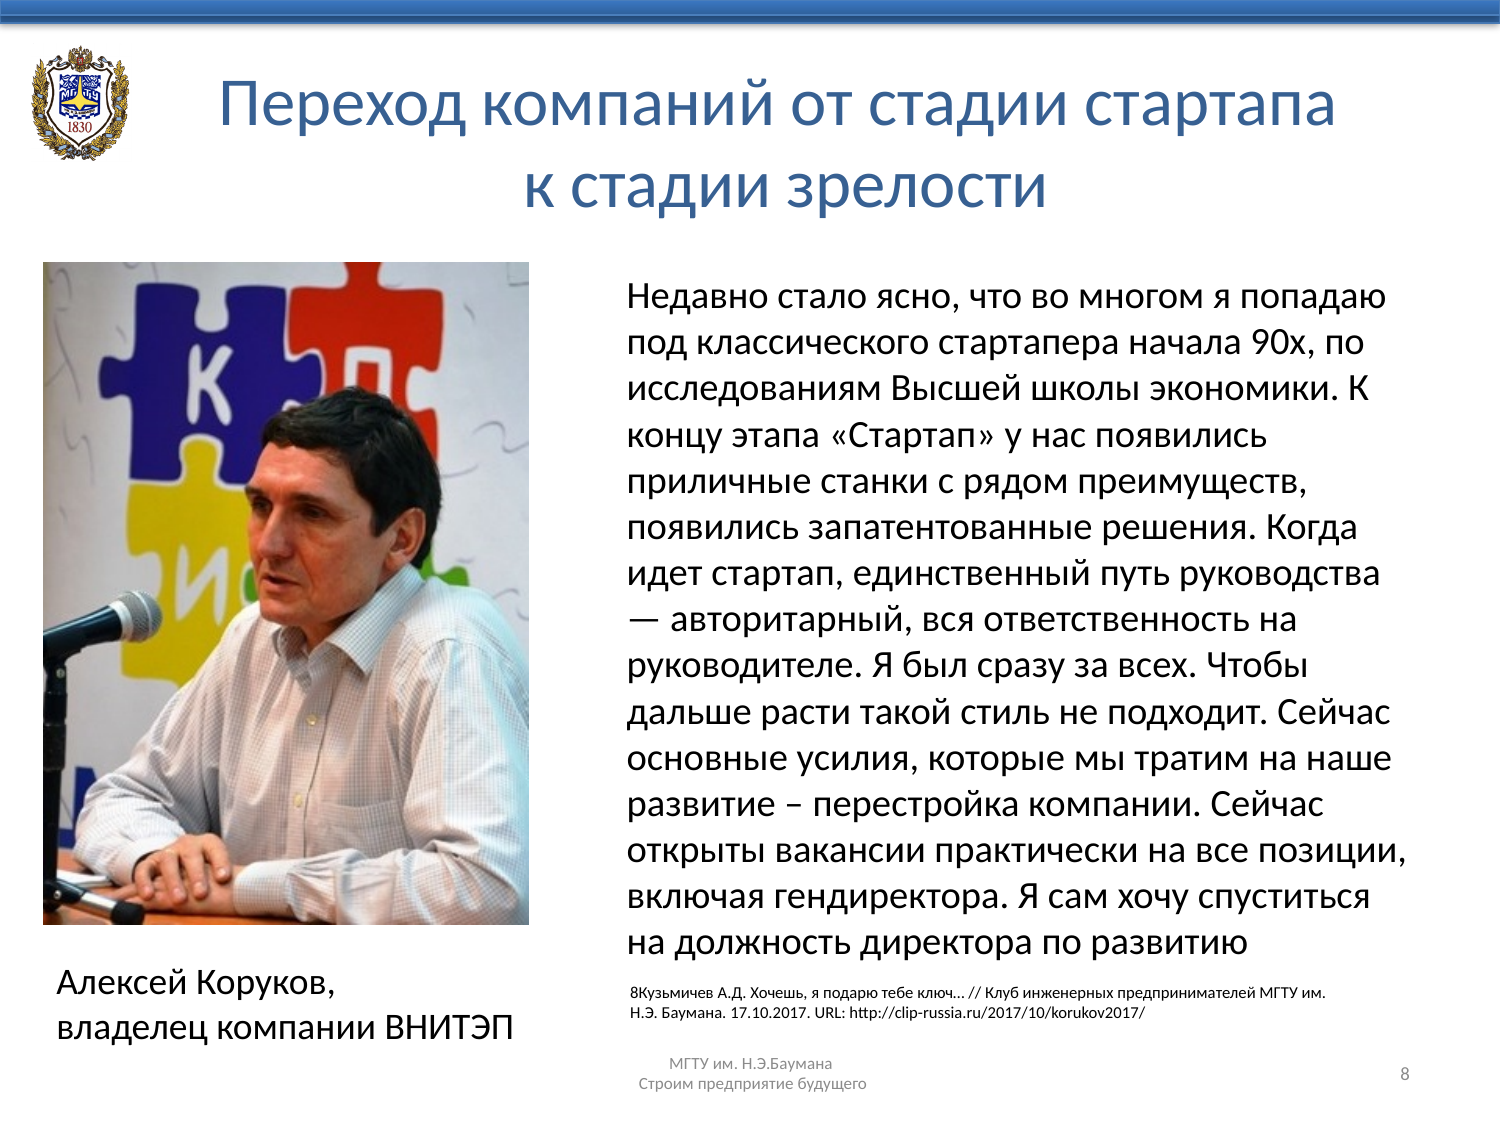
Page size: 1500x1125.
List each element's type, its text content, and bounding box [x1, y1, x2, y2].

text_box Алексей Коруков, владелец компании ВНИТЭП [41, 949, 530, 1055]
slide_number 8 [1074, 1042, 1425, 1103]
text_box 8Кузьмичев А.Д. Хочешь, я подарю тебе ключ… // Клуб инженерных предпринимателей МГТУ им. Н.Э. Баумана. 17.10.2017. URL: http://clip-russia.ru/2017/10/korukov2017/ [615, 974, 1366, 1030]
picture [31, 43, 132, 162]
title Переход компаний от стадии стартапа к стадии зрелости [147, 45, 1425, 233]
list Недавно стало ясно, что во многом я попадаю под классического стартапера начала 90х, по исследованиям Высшей школы экономики. К концу этапа «Стартап» у нас появились приличные станки с рядом преимуществ, появились запатентованные решения. Когда идет стартап, единственный путь руководства — авторитарный, вся ответственность на руководителе. Я был сразу за всех. Чтобы дальше расти такой стиль не подходит. Сейчас основные усилия, которые мы тратим на наше развитие – перестройка компании. Сейчас открыты вакансии практически на все позиции, включая гендиректора. Я сам хочу спуститься на должность директора по развитию [611, 262, 1425, 1005]
picture [43, 262, 529, 926]
